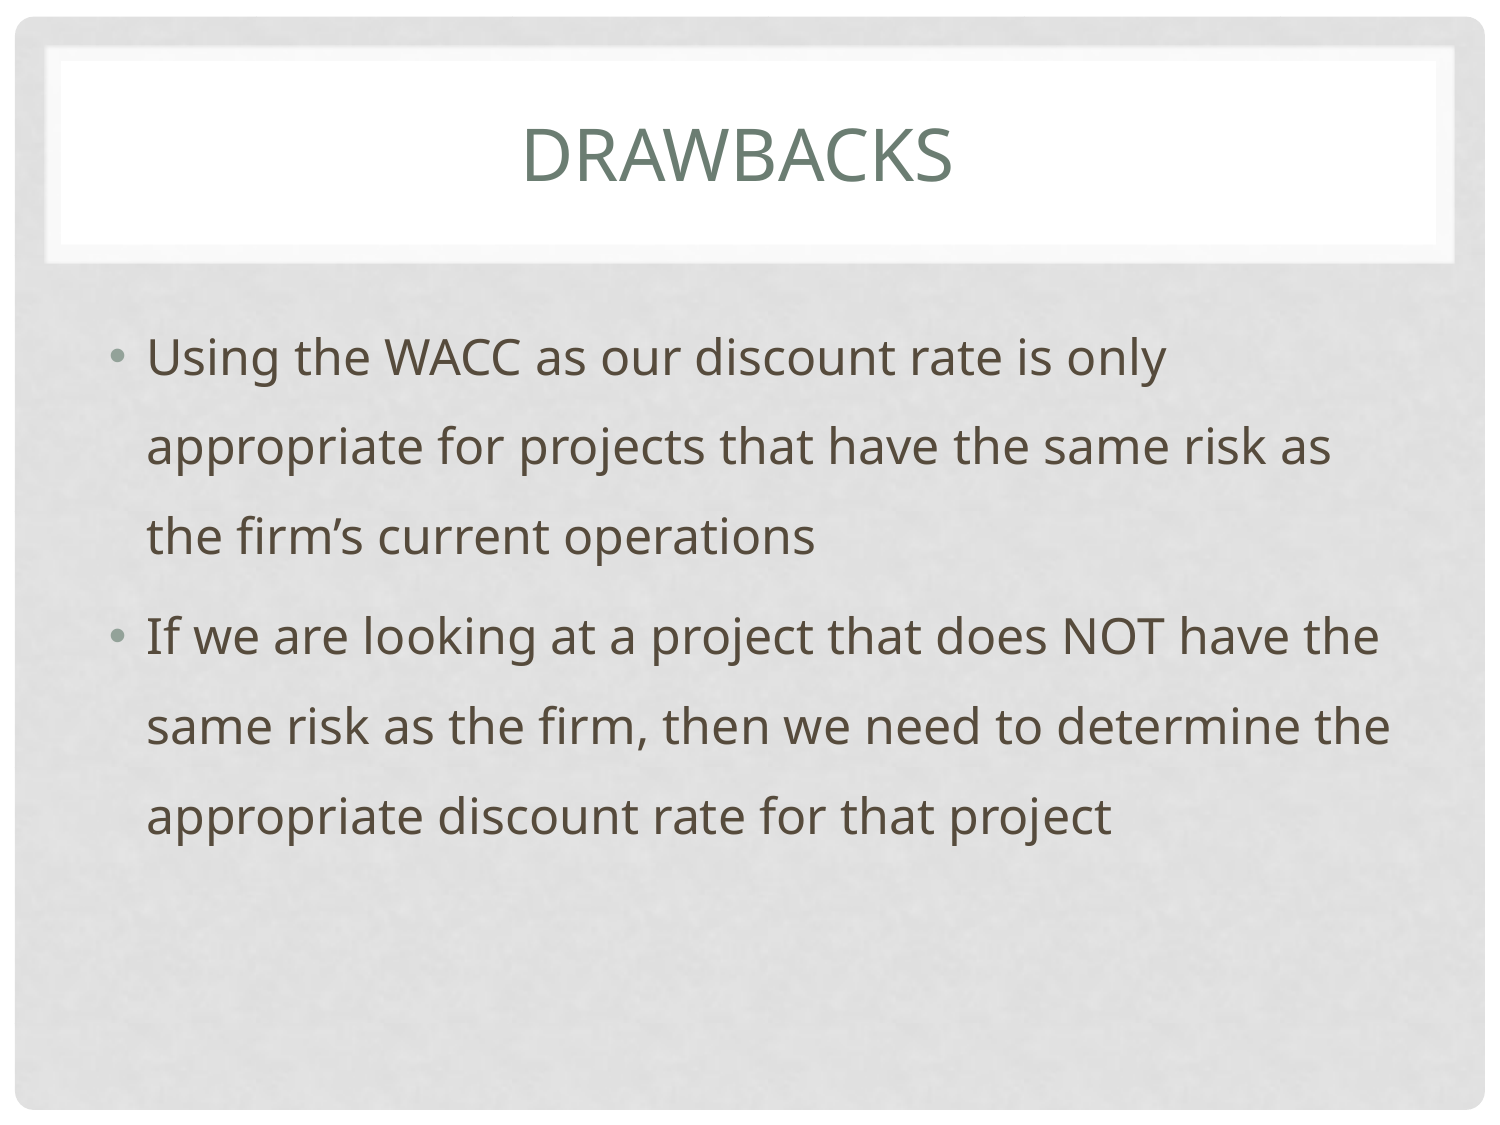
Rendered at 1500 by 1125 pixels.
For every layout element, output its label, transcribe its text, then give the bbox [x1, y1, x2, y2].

title Drawbacks [69, 66, 1425, 238]
list Using the WACC as our discount rate is only appropriate for projects that have the same risk as the firm’s current operations If we are looking at a project that does NOT have the same risk as the firm, then we need to determine the appropriate discount rate for that project [75, 287, 1425, 1005]
